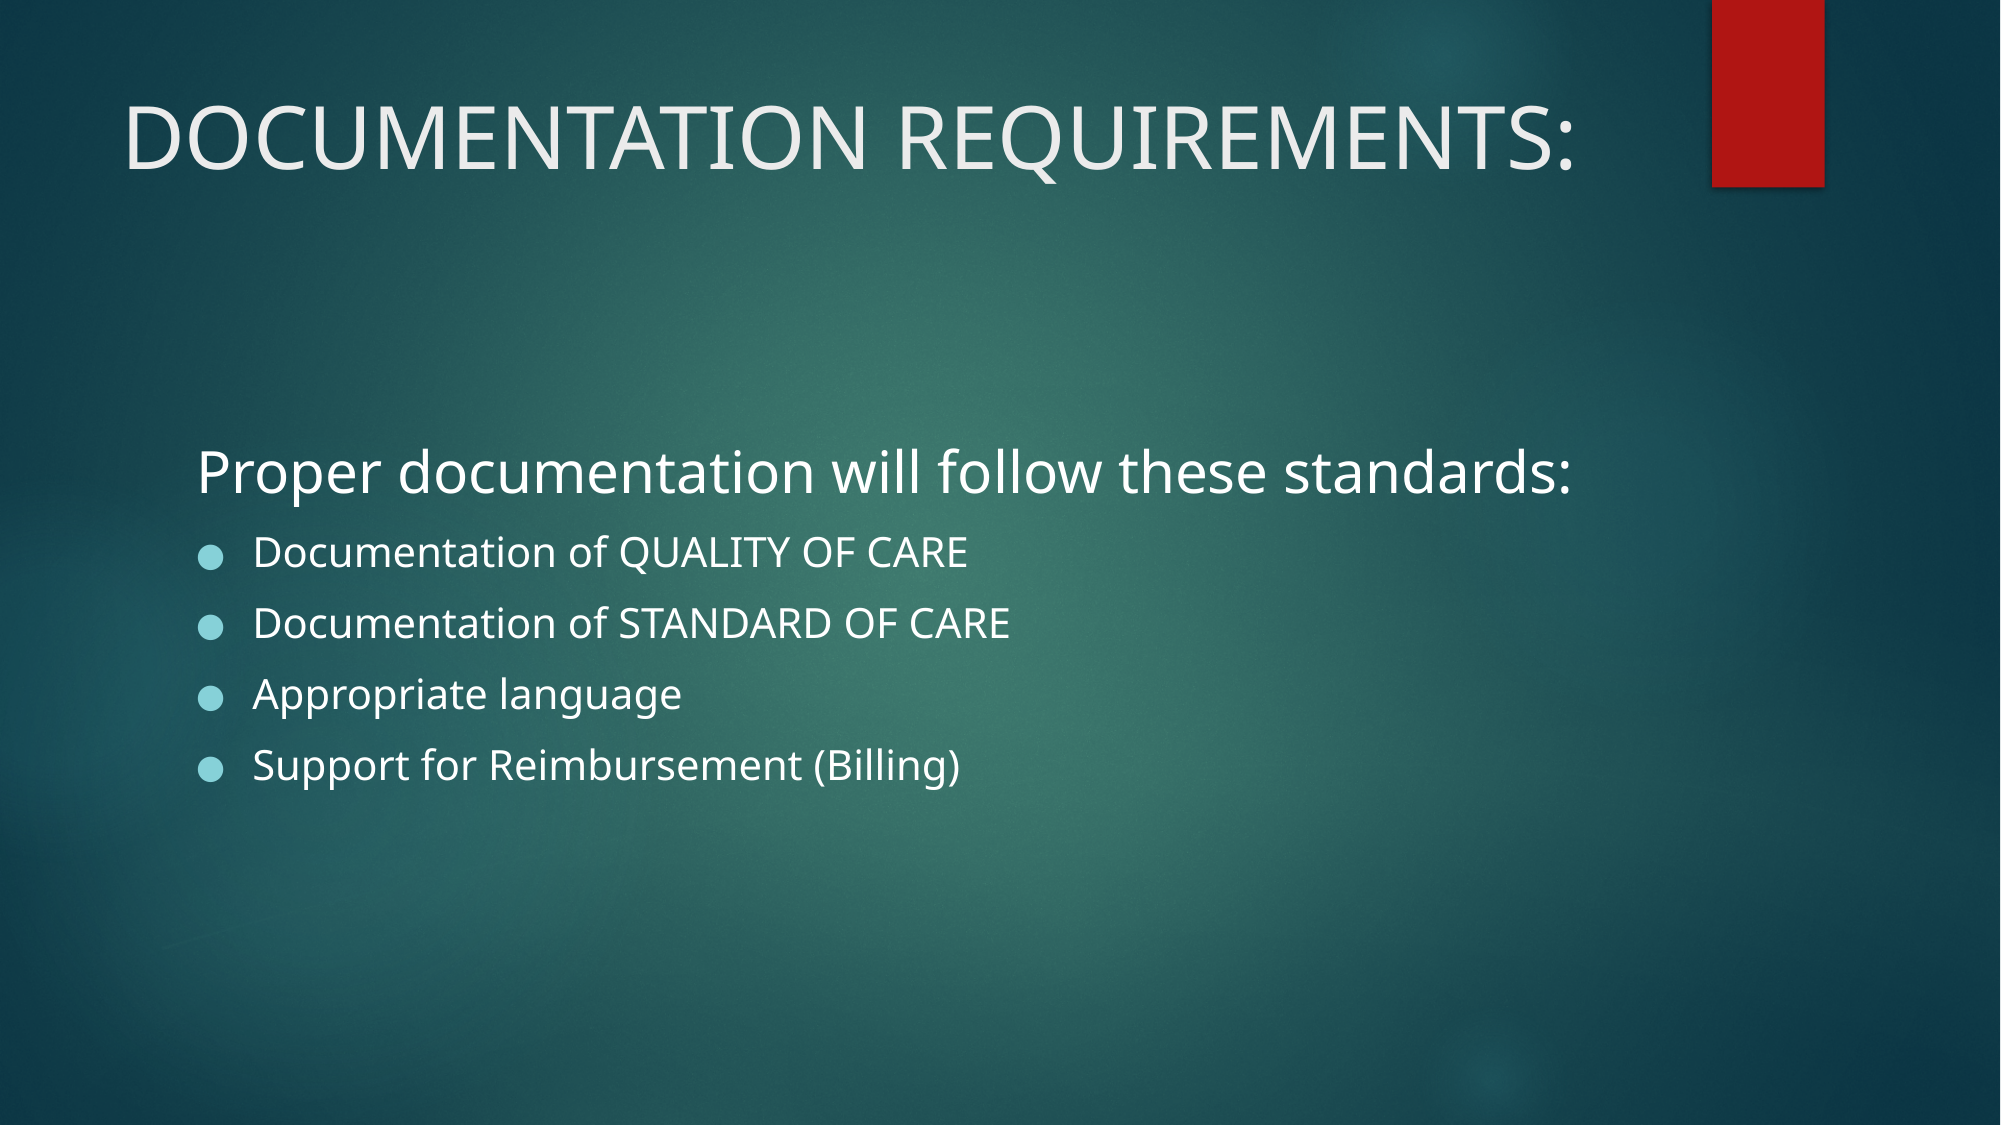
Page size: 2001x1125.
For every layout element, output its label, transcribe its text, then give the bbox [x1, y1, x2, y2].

list Proper documentation will follow these standards: Documentation of QUALITY OF CARE Documentation of STANDARD OF CARE Appropriate language Support for Reimbursement (Billing) [181, 336, 1649, 1025]
picture [0, 0, 2001, 1125]
title DOCUMENTATION REQUIREMENTS: [106, 74, 1649, 304]
